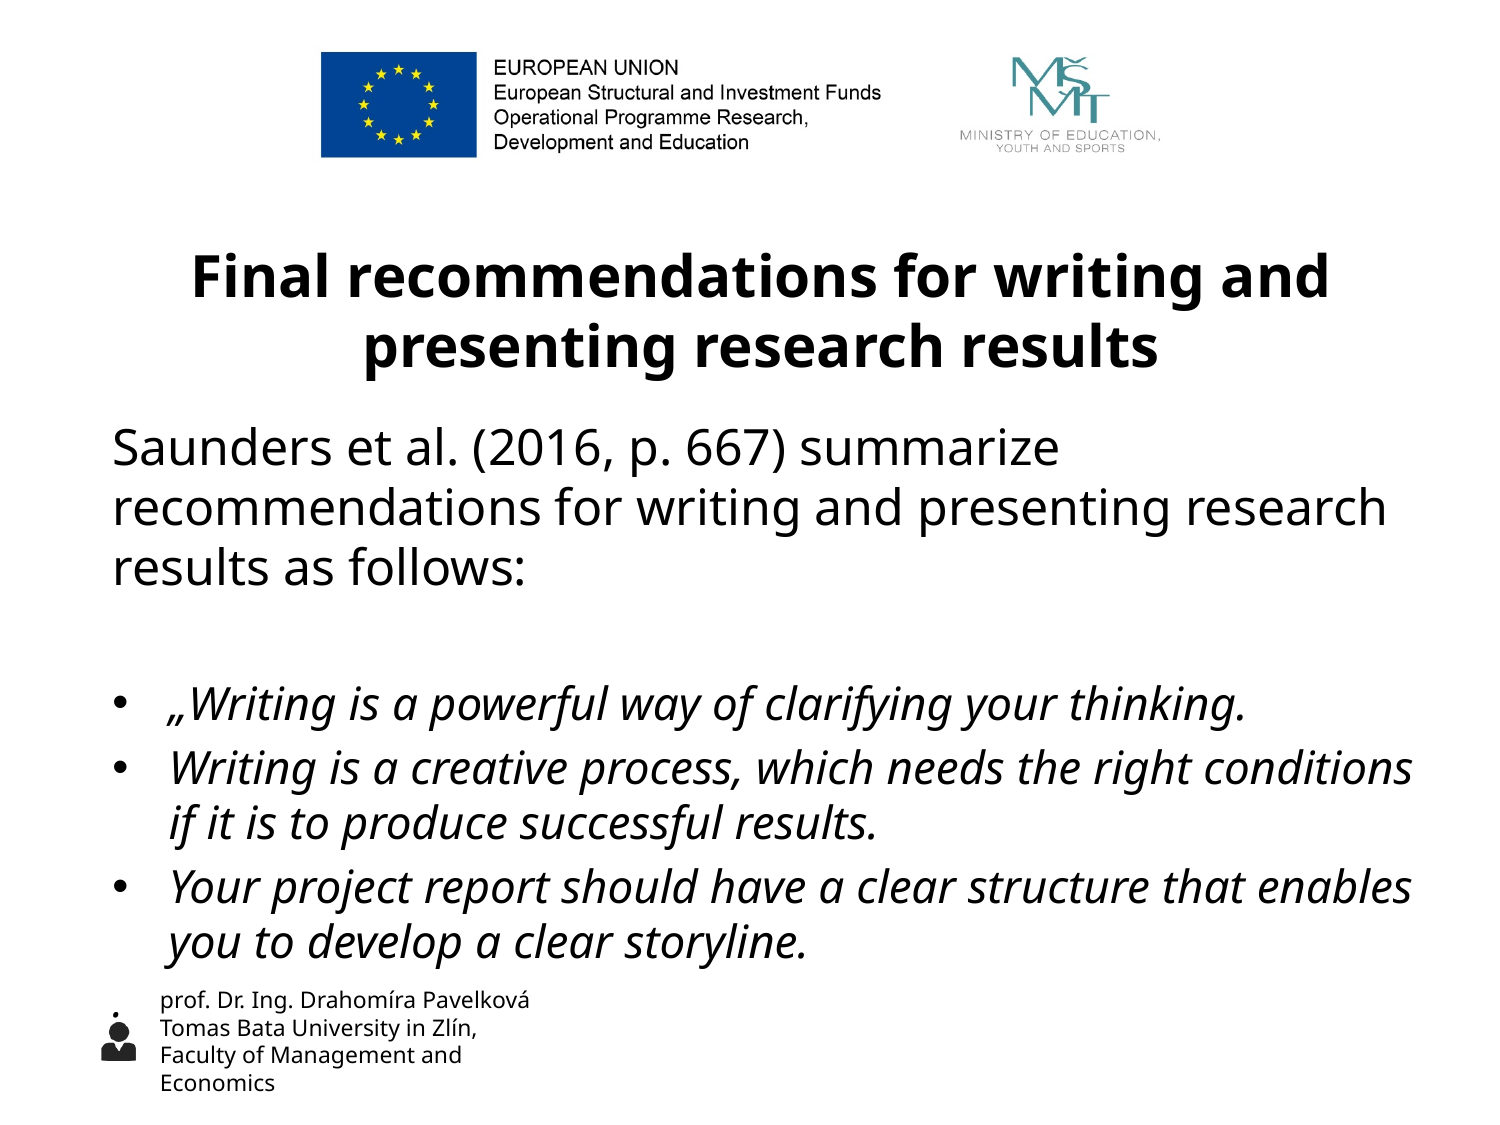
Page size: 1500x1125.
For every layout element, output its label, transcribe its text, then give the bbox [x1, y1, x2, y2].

picture [101, 1021, 136, 1062]
title Final recommendations for writing and presenting research results [97, 232, 1425, 386]
list Saunders et al. (2016, p. 667) summarize recommendations for writing and presenting research results as follows: „Writing is a powerful way of clarifying your thinking. Writing is a creative process, which needs the right conditions if it is to produce successful results. Your project report should have a clear structure that enables you to develop a clear storyline. . [97, 408, 1448, 1000]
picture [268, 0, 1212, 210]
footer prof. Dr. Ing. Drahomíra Pavelková Tomas Bata University in Zlín, Faculty of Management and Economics [145, 999, 550, 1083]
